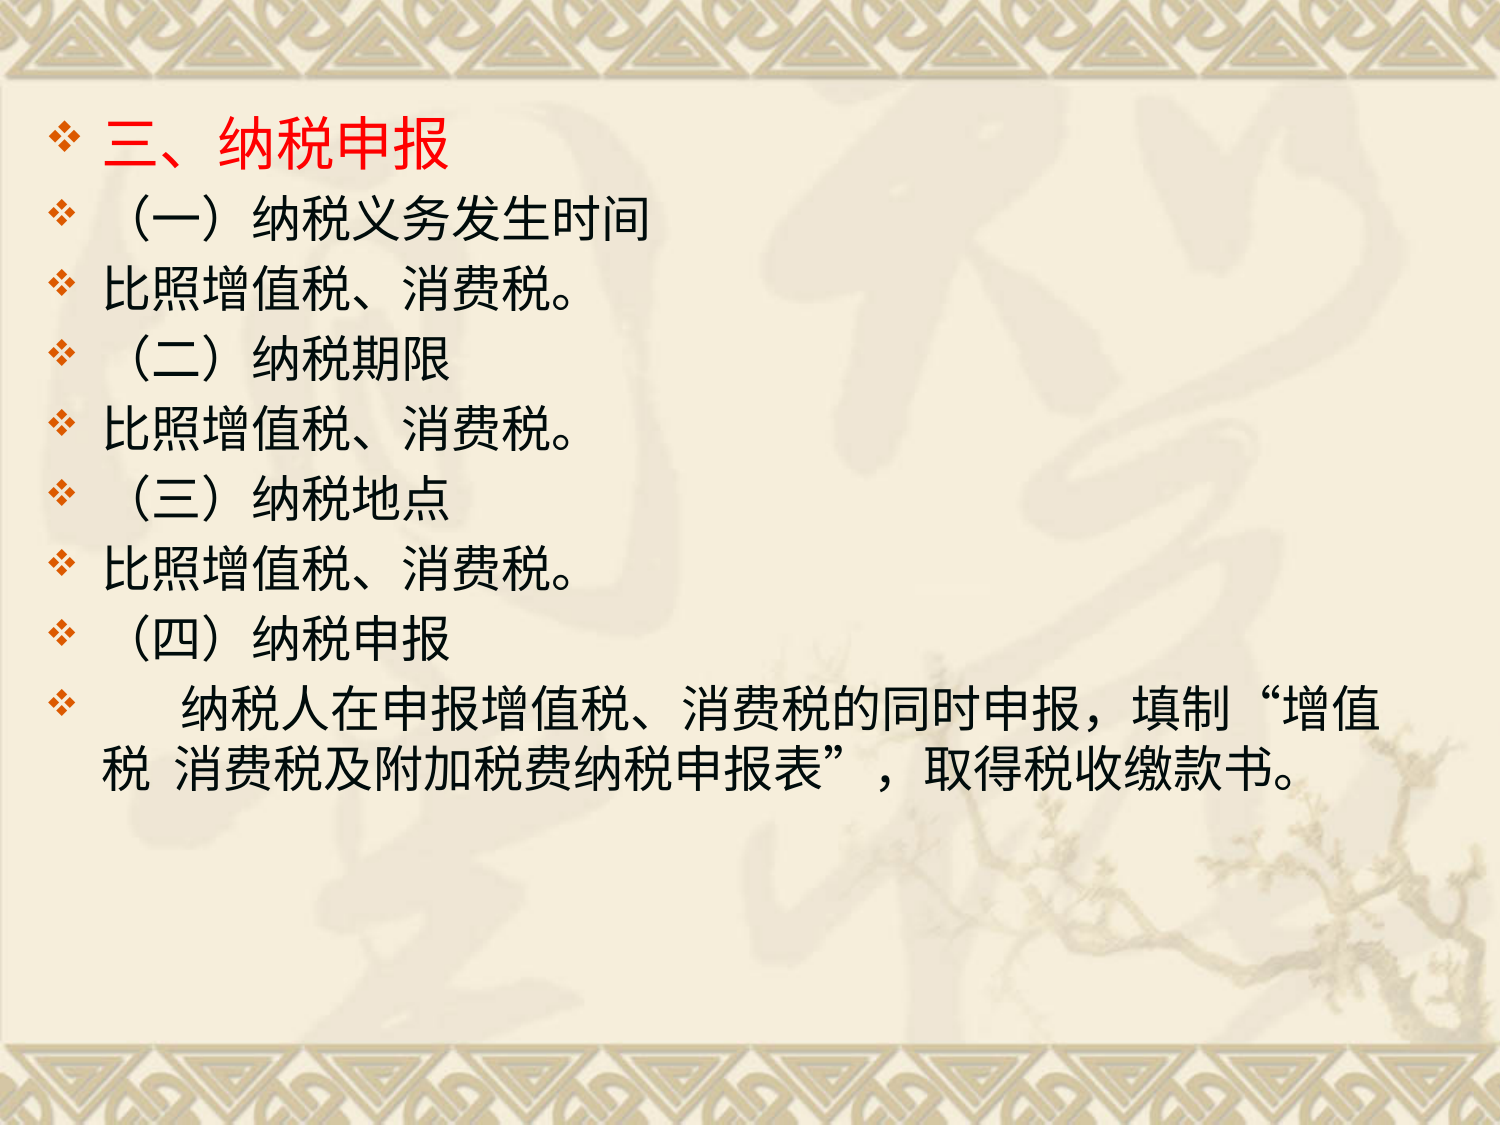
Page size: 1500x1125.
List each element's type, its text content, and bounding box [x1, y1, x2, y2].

list 三、纳税申报 （一）纳税义务发生时间 比照增值税、消费税。 （二）纳税期限 比照增值税、消费税。 （三）纳税地点 比照增值税、消费税。 （四）纳税申报 纳税人在申报增值税、消费税的同时申报，填制“增值税 消费税及附加税费纳税申报表”，取得税收缴款书。 [29, 99, 1432, 789]
picture [0, 0, 1500, 1125]
